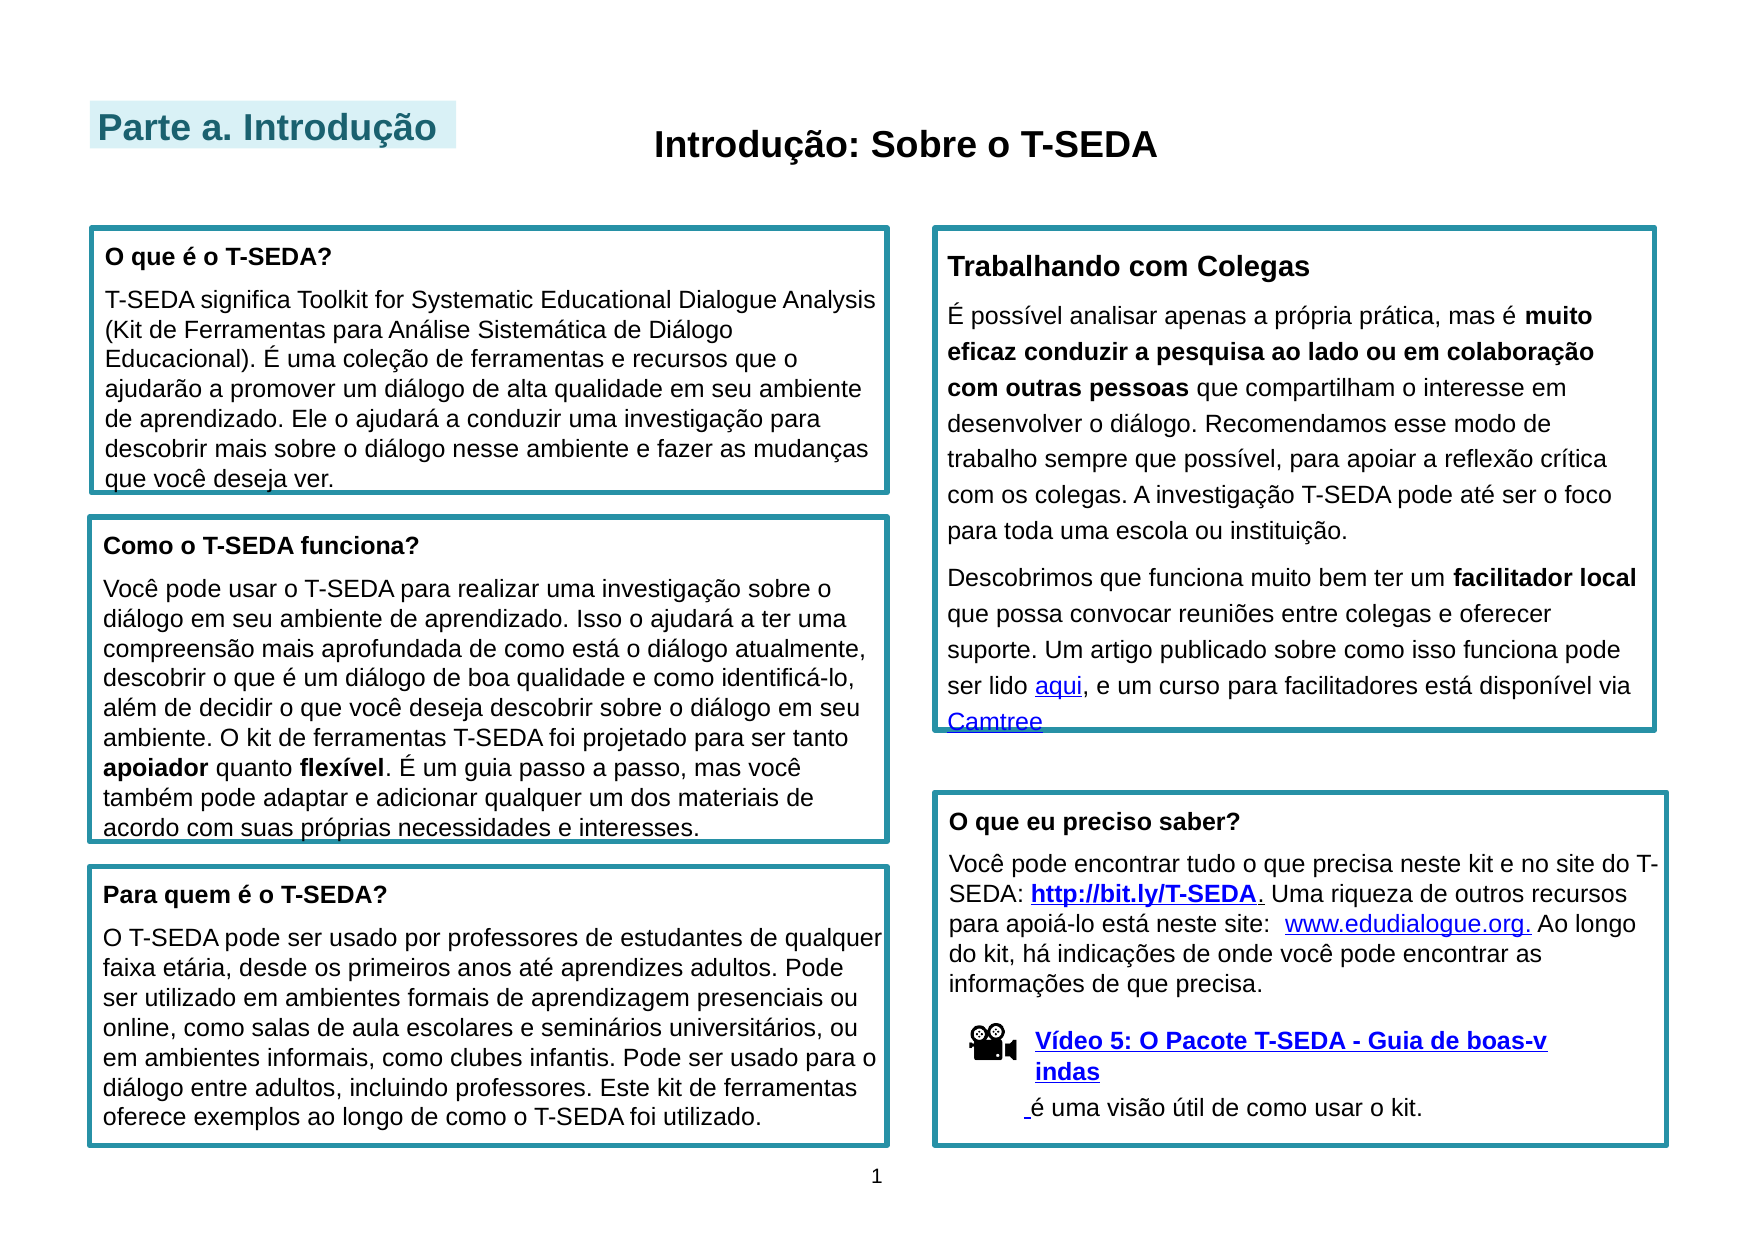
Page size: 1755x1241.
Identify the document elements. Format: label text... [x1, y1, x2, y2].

text_box O que eu preciso saber? Você pode encontrar tudo o que precisa neste kit e no site do T-SEDA: http://bit.ly/T-SEDA. Uma riqueza de outros recursos para apoiá-lo está neste site: www.edudialogue.org. Ao longo do kit, há indicações de onde você pode encontrar as informações de que precisa. Vídeo 5: O Pacote T-SEDA - Guia de boas-vindas é uma visão útil de como usar o kit. [935, 792, 1667, 1146]
text_box Parte a. Introdução [89, 100, 457, 149]
text_box Introdução: Sobre o T-SEDA [652, 120, 1197, 166]
text_box Como o T-SEDA funciona? Você pode usar o T-SEDA para realizar uma investigação sobre o diálogo em seu ambiente de aprendizado. Isso o ajudará a ter uma compreensão mais aprofundada de como está o diálogo atualmente, descobrir o que é um diálogo de boa qualidade e como identificá-lo, além de decidir o que você deseja descobrir sobre o diálogo em seu ambiente. O kit de ferramentas T-SEDA foi projetado para ser tanto apoiador quanto flexível. É um guia passo a passo, mas você também pode adaptar e adicionar qualquer um dos materiais de acordo com suas próprias necessidades e interesses. [89, 517, 887, 842]
text_box Trabalhando com Colegas É possível analisar apenas a própria prática, mas é muito eficaz conduzir a pesquisa ao lado ou em colaboração com outras pessoas que compartilham o interesse em desenvolver o diálogo. Recomendamos esse modo de trabalho sempre que possível, para apoiar a reflexão crítica com os colegas. A investigação T-SEDA pode até ser o foco para toda uma escola ou instituição. Descobrimos que funciona muito bem ter um facilitador local que possa convocar reuniões entre colegas e oferecer suporte. Um artigo publicado sobre como isso funciona pode ser lido aqui, e um curso para facilitadores está disponível via Camtree [935, 227, 1655, 730]
text_box O que é o T-SEDA? T-SEDA significa Toolkit for Systematic Educational Dialogue Analysis (Kit de Ferramentas para Análise Sistemática de Diálogo Educacional). É uma coleção de ferramentas e recursos que o ajudarão a promover um diálogo de alta qualidade em seu ambiente de aprendizado. Ele o ajudará a conduzir uma investigação para descobrir mais sobre o diálogo nesse ambiente e fazer as mudanças que você deseja ver. [91, 228, 887, 493]
text_box [964, 1012, 1021, 1070]
text_box Para quem é o T-SEDA? O T-SEDA pode ser usado por professores de estudantes de qualquer faixa etária, desde os primeiros anos até aprendizes adultos. Pode ser utilizado em ambientes formais de aprendizagem presenciais ou online, como salas de aula escolares e seminários universitários, ou em ambientes informais, como clubes infantis. Pode ser usado para o diálogo entre adultos, incluindo professores. Este kit de ferramentas oferece exemplos ao longo de como o T-SEDA foi utilizado. [89, 866, 887, 1146]
text_box 1 [866, 1162, 887, 1188]
